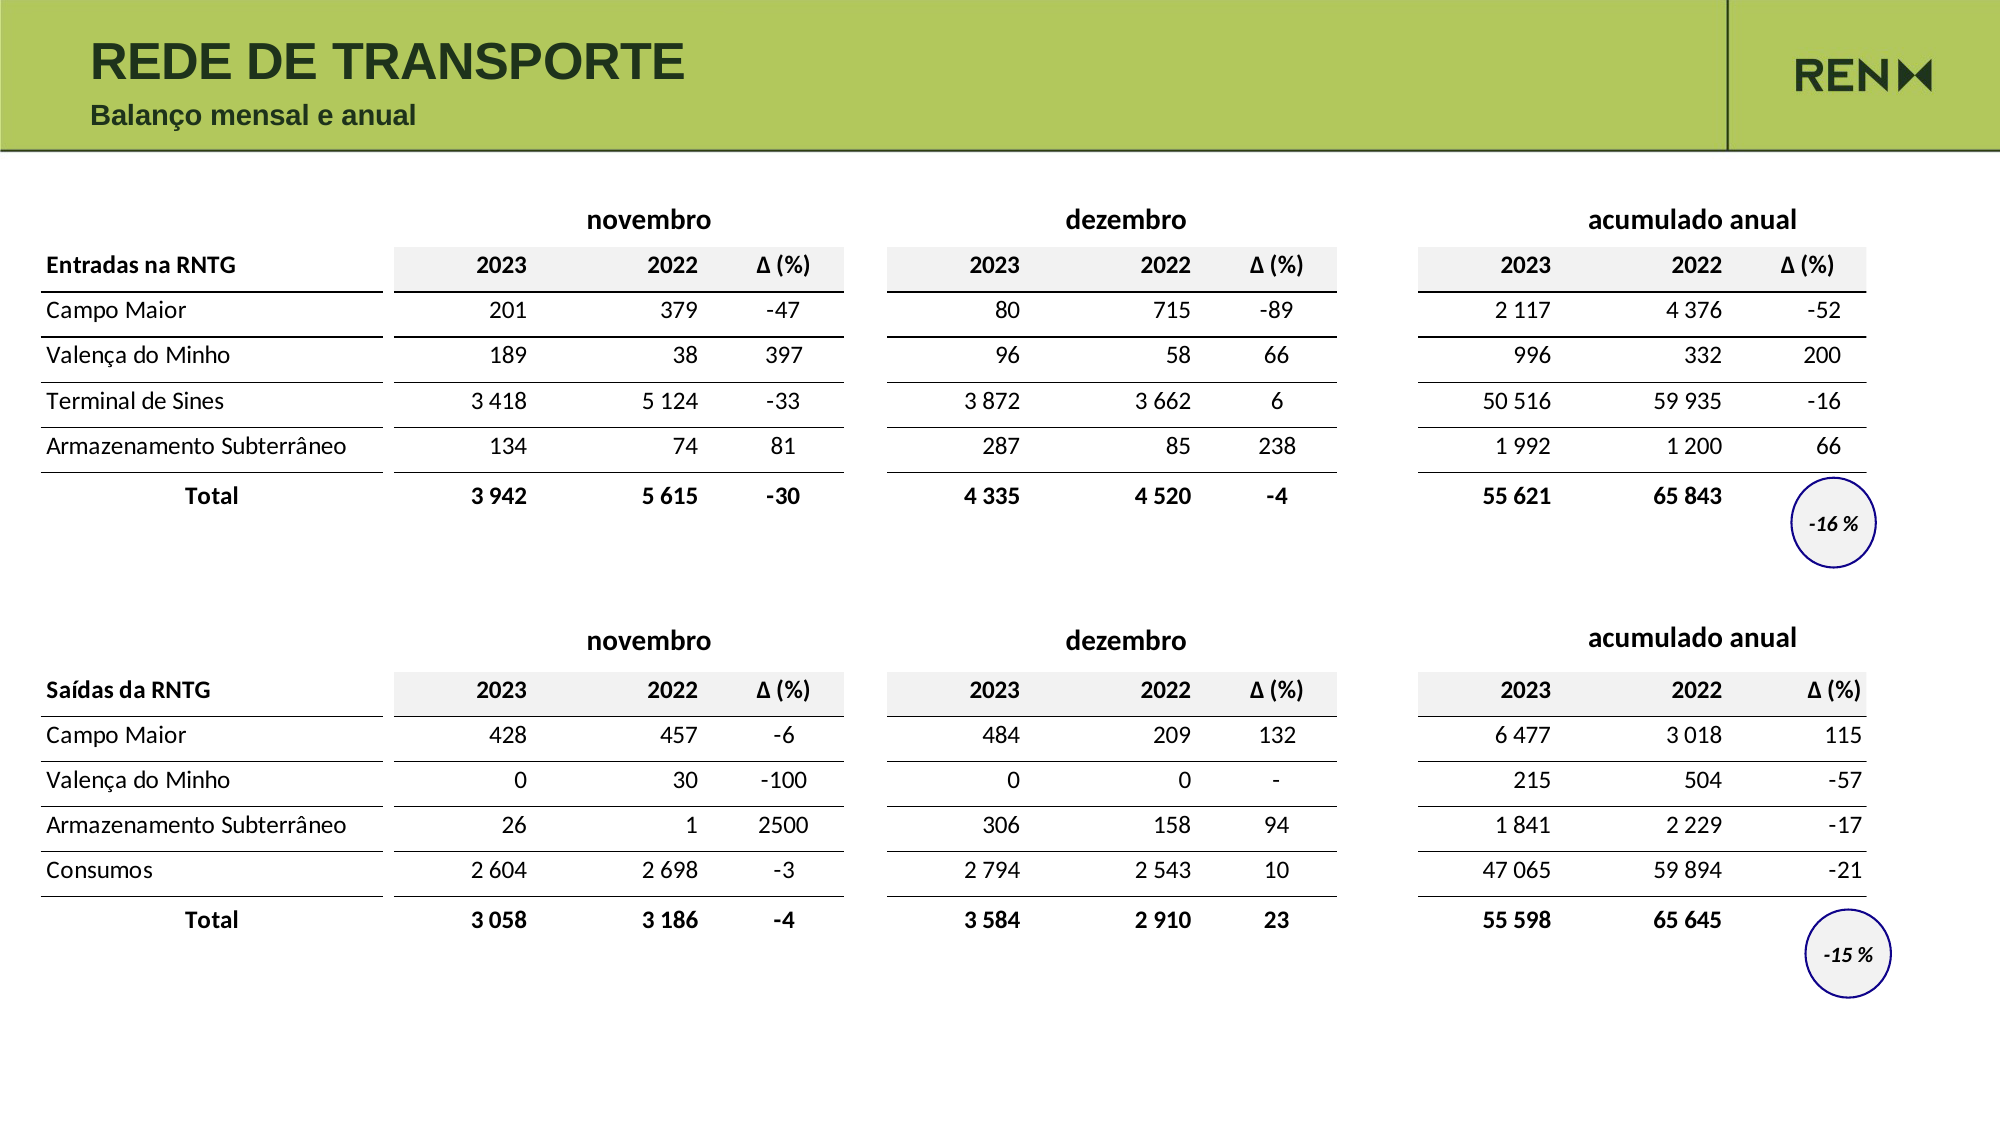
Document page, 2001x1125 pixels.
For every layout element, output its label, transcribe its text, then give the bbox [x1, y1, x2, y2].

text_box acumulado anual [1553, 193, 1833, 243]
text_box novembro [563, 613, 735, 664]
text_box acumulado anual [1553, 610, 1833, 661]
text_box -16 % [1791, 494, 1877, 569]
picture [0, 0, 2000, 1125]
text_box novembro [563, 193, 735, 243]
text_box Balanço mensal e anual [88, 94, 1630, 131]
text_box REDE DE TRANSPORTE [88, 25, 1630, 90]
text_box dezembro [1039, 613, 1213, 664]
text_box -15 % [1804, 913, 1892, 999]
text_box dezembro [1039, 193, 1213, 243]
